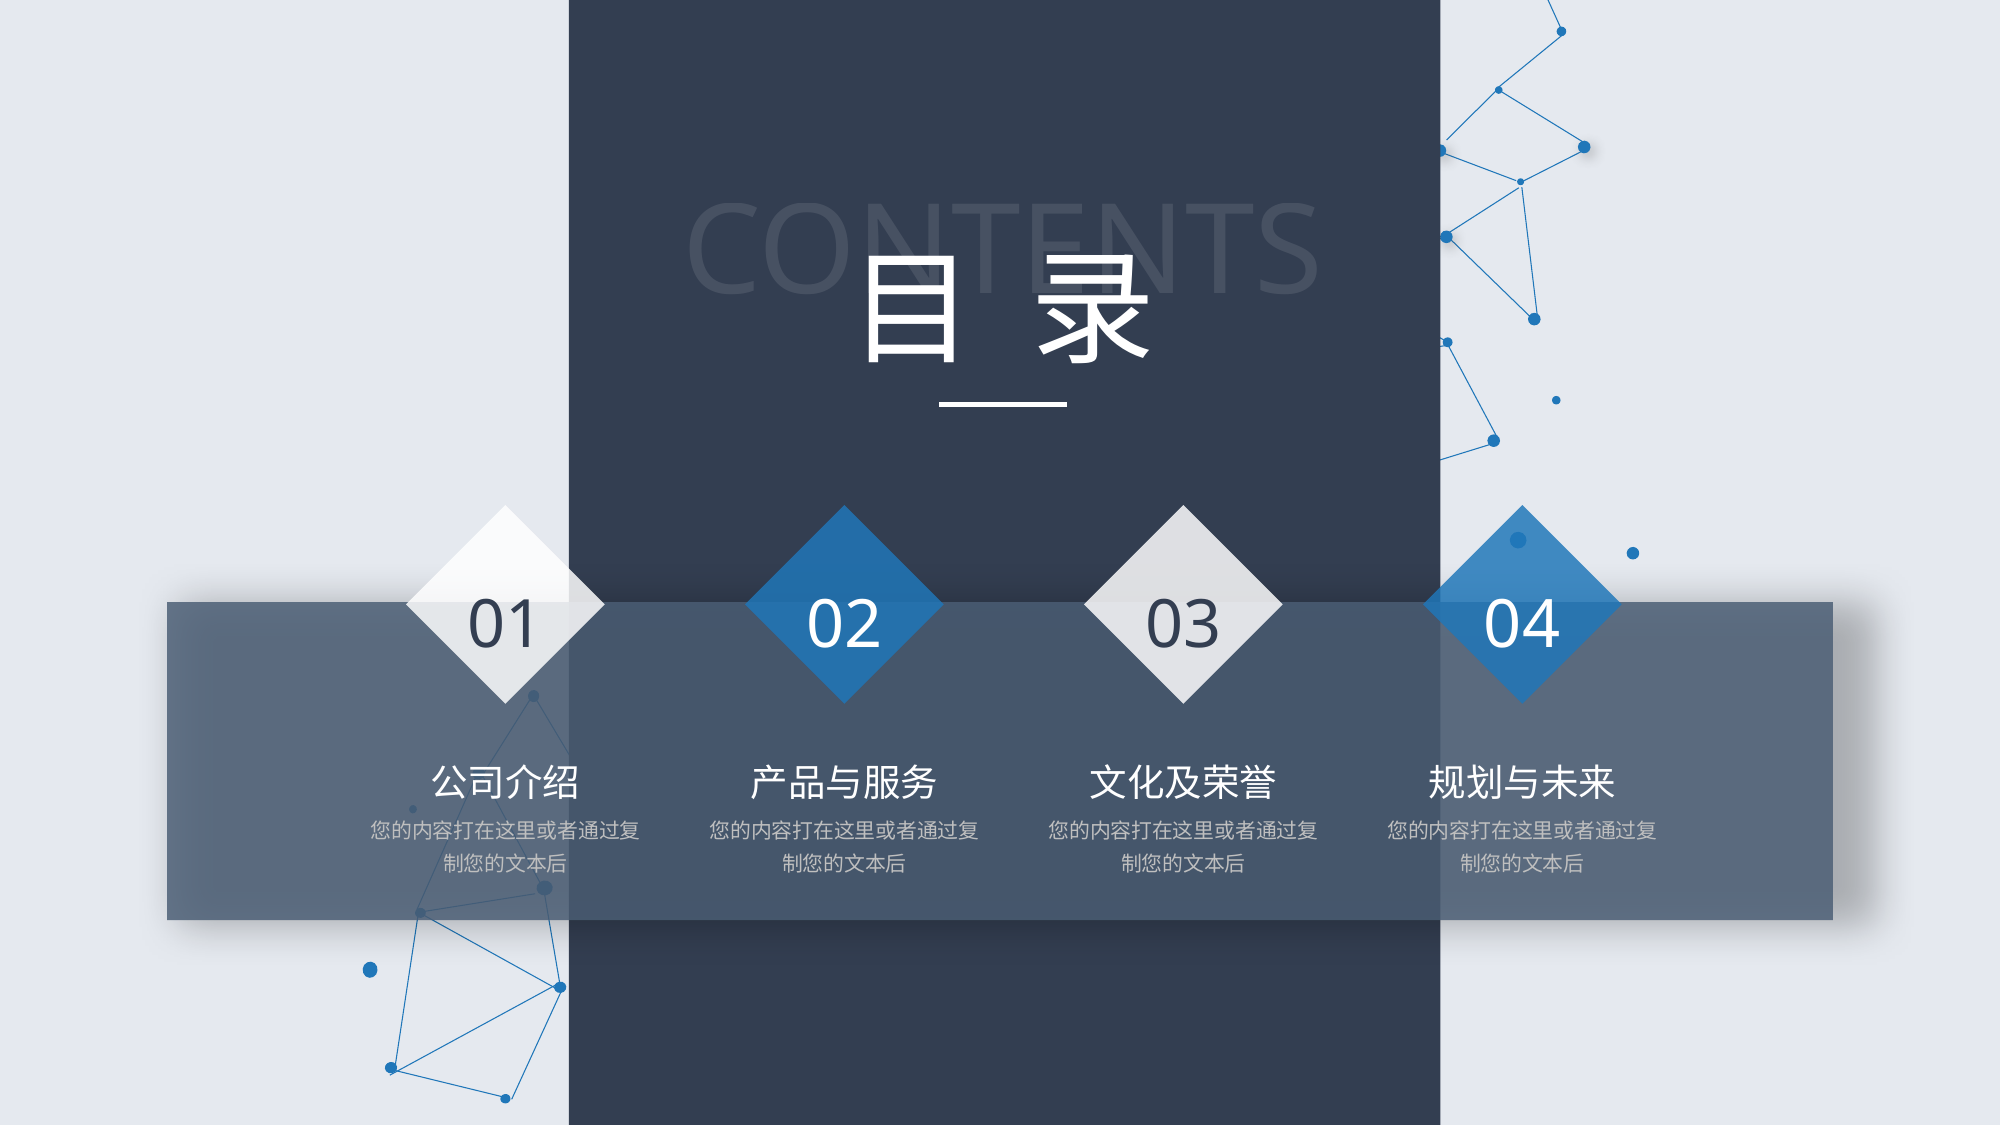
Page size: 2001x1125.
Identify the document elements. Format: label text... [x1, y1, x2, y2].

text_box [1328, 737, 1716, 885]
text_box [311, 737, 650, 885]
text_box 目 录 [835, 176, 1171, 387]
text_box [989, 737, 1328, 885]
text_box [1071, 534, 1296, 675]
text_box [393, 534, 618, 675]
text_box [732, 534, 957, 675]
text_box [650, 737, 989, 885]
text_box [166, 601, 1834, 921]
text_box CONTENTS [629, 116, 1377, 326]
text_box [1410, 534, 1635, 675]
